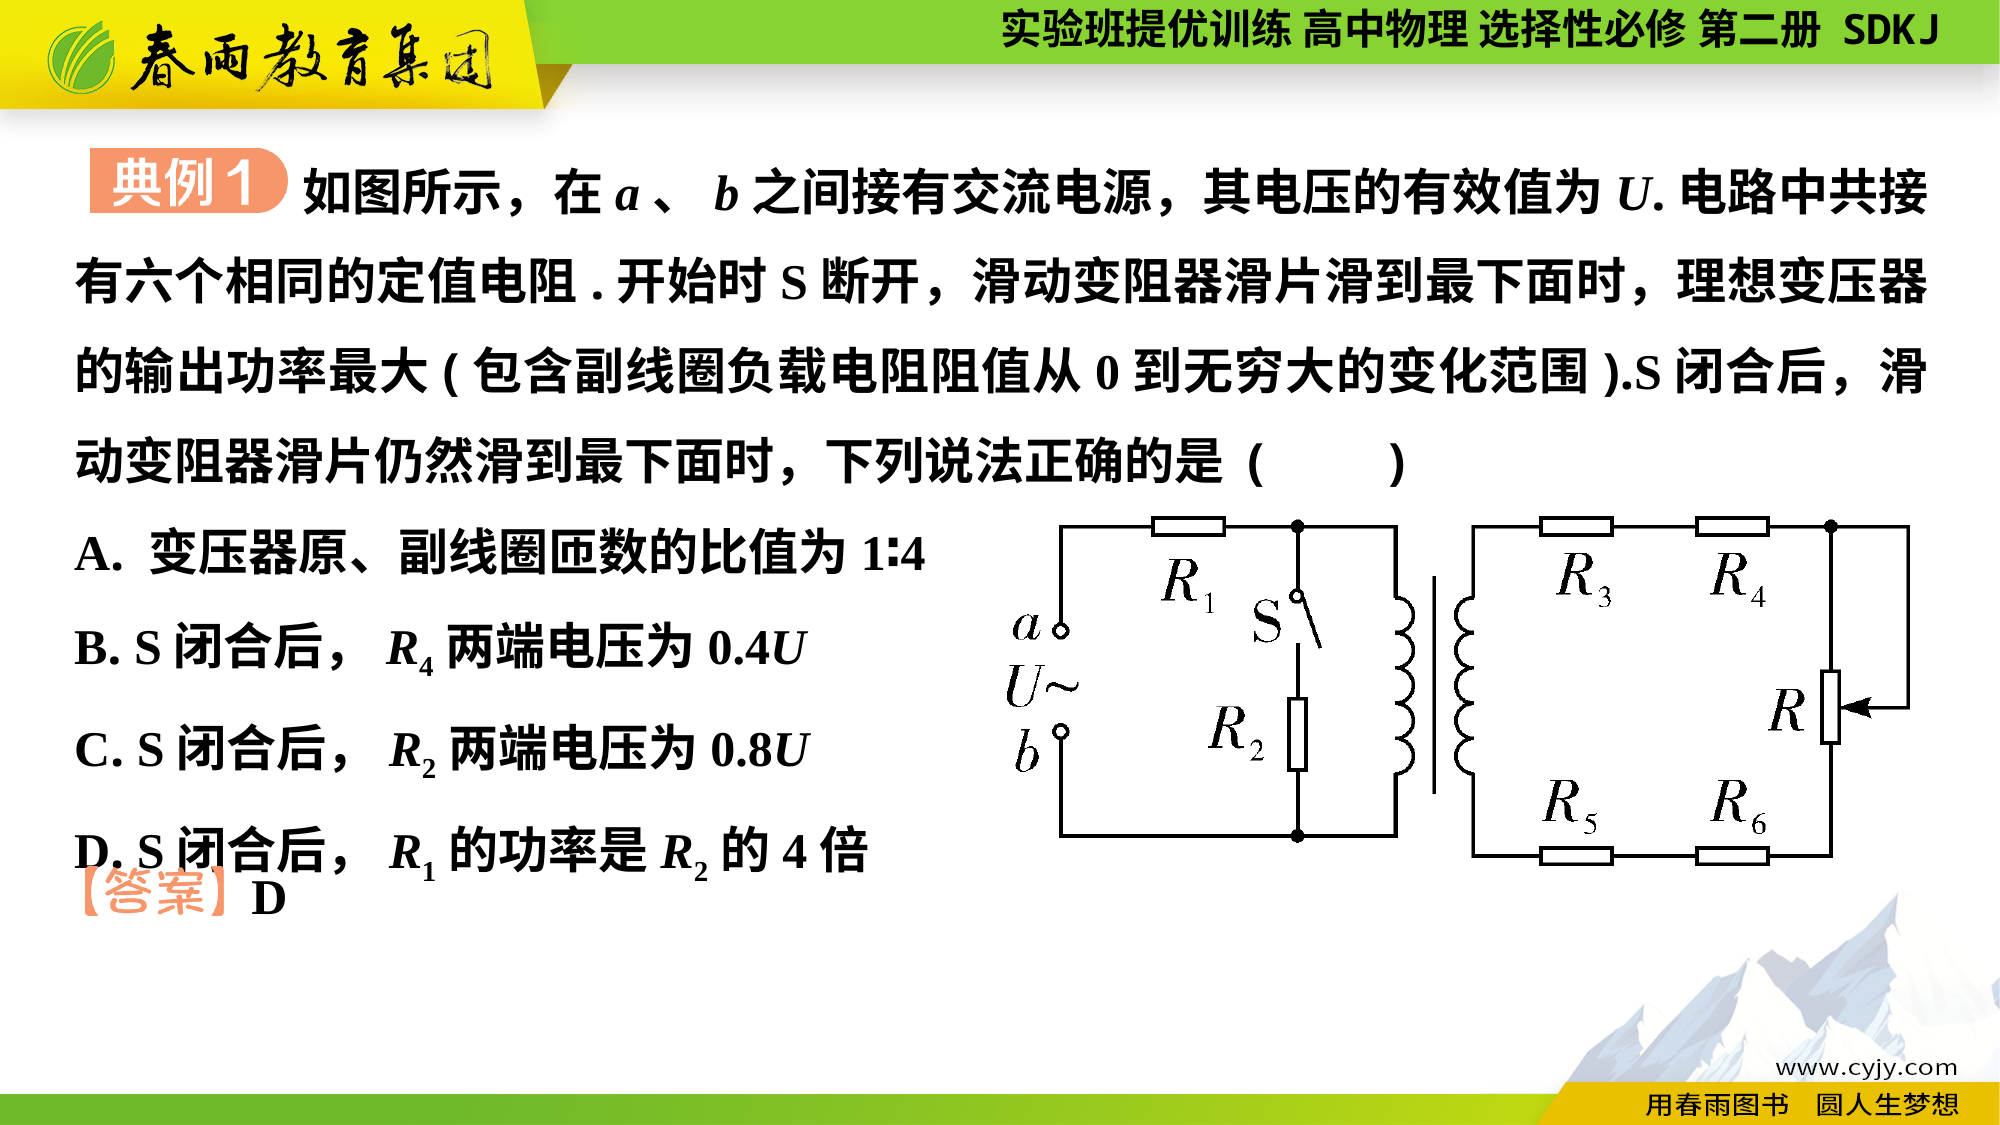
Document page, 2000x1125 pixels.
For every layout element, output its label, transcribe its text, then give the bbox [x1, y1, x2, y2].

list 如图所示，在a、b之间接有交流电源，其电压的有效值为U.电路中共接有六个相同的定值电阻.开始时S断开，滑动变阻器滑片滑到最下面时，理想变压器的输出功率最大(包含副线圈负载电阻阻值从0到无穷大的变化范围).S闭合后，滑动变阻器滑片仍然滑到最下面时，下列说法正确的是 ( ) A. 变压器原、副线圈匝数的比值为1∶4 B. S闭合后，R4两端电压为0.4U C. S闭合后，R2两端电压为0.8U D. S闭合后，R1的功率是R2的4倍 [59, 122, 1944, 865]
picture [0, 0, 2000, 1125]
text_box D [236, 857, 303, 933]
